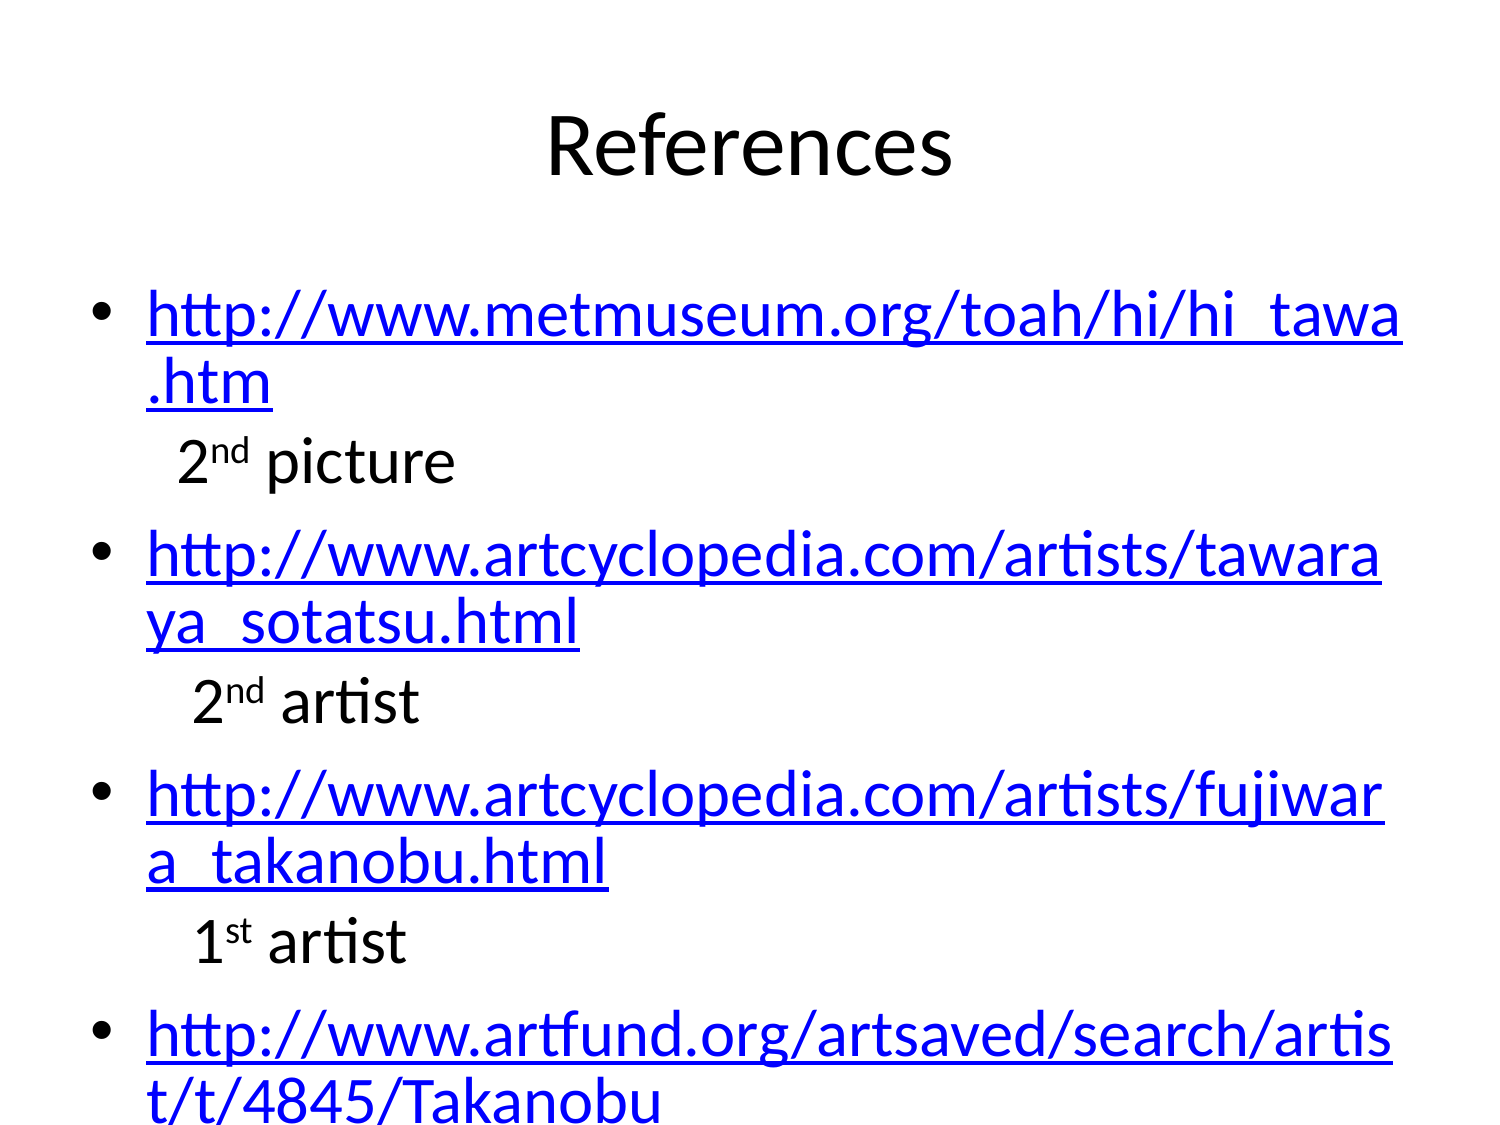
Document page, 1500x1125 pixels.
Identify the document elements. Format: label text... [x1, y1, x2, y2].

list http://www.metmuseum.org/toah/hi/hi_tawa.htm 2nd picture http://www.artcyclopedia.com/artists/tawaraya_sotatsu.html 2nd artist http://www.artcyclopedia.com/artists/fujiwara_takanobu.html 1st artist http://www.artfund.org/artsaved/search/artist/t/4845/Takanobu 1st picture [75, 262, 1425, 1005]
title References [75, 45, 1425, 233]
